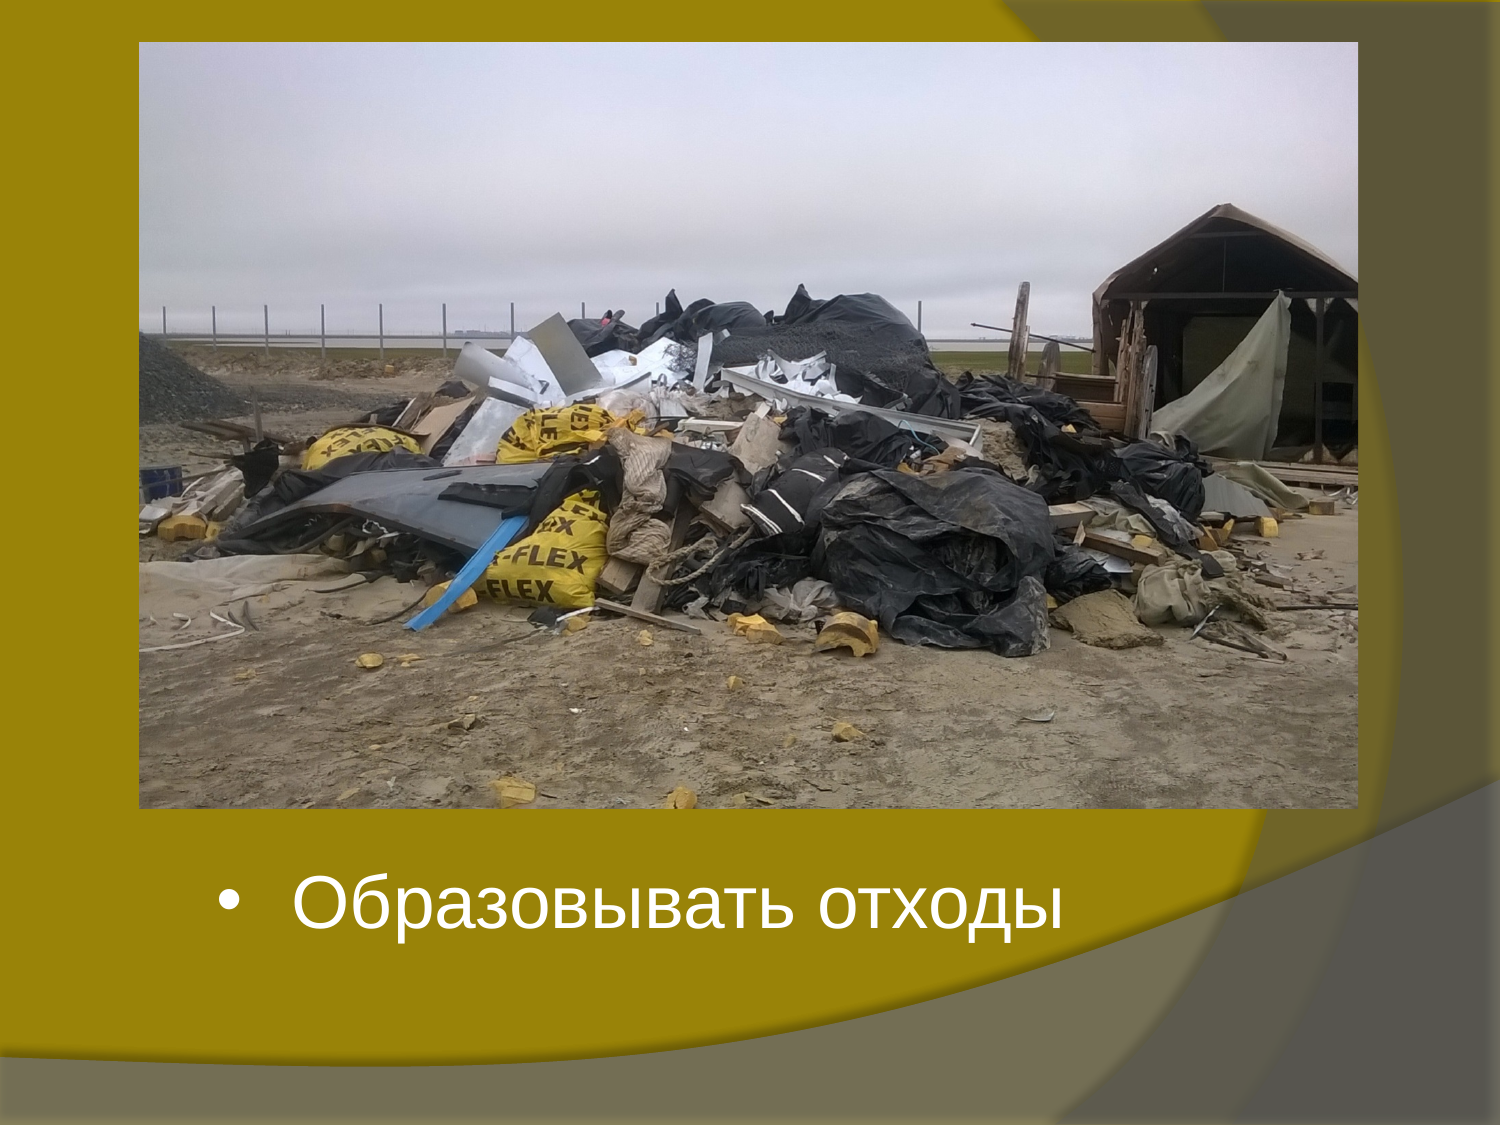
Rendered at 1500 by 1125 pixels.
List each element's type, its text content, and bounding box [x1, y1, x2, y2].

text_box Образовывать отходы [139, 845, 1144, 951]
picture [138, 42, 1359, 809]
